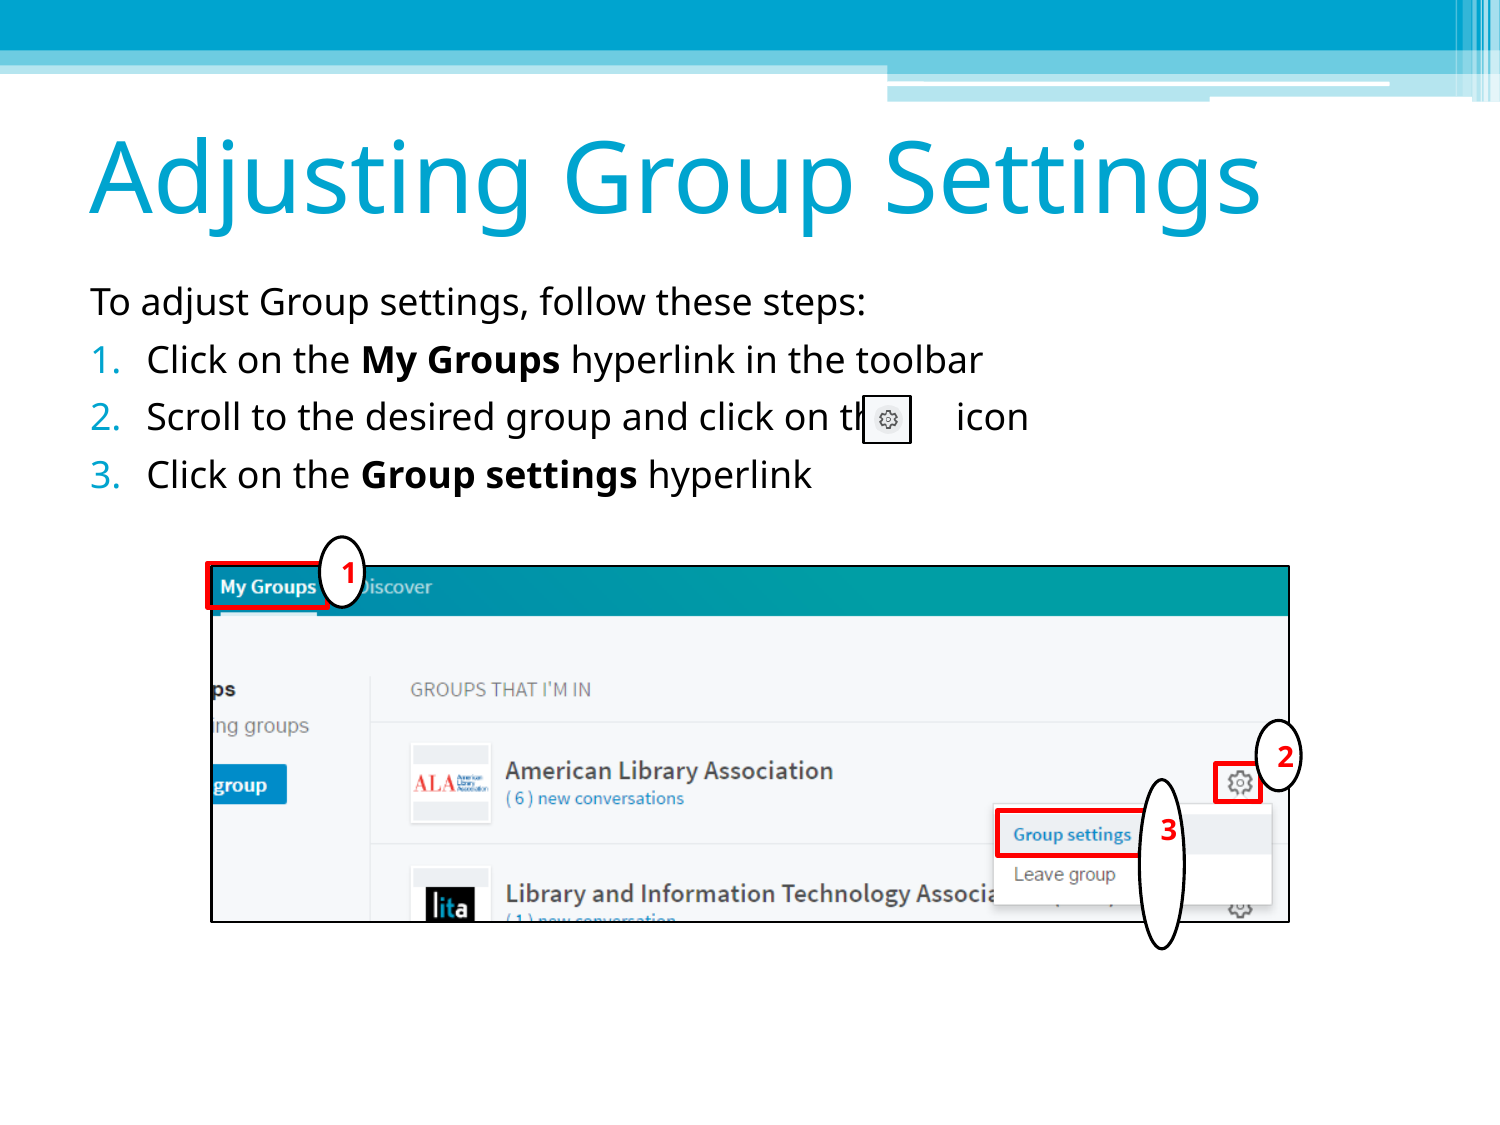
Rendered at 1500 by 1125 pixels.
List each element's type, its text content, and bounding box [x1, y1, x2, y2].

title Adjusting Group Settings [75, 85, 1425, 261]
text_box To adjust Group settings, follow these steps: Click on the My Groups hyperlink in the toolbar Scroll to the desired group and click on the icon Click on the Group settings hyperlink [65, 270, 1440, 504]
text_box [207, 536, 1302, 921]
picture [864, 396, 910, 442]
